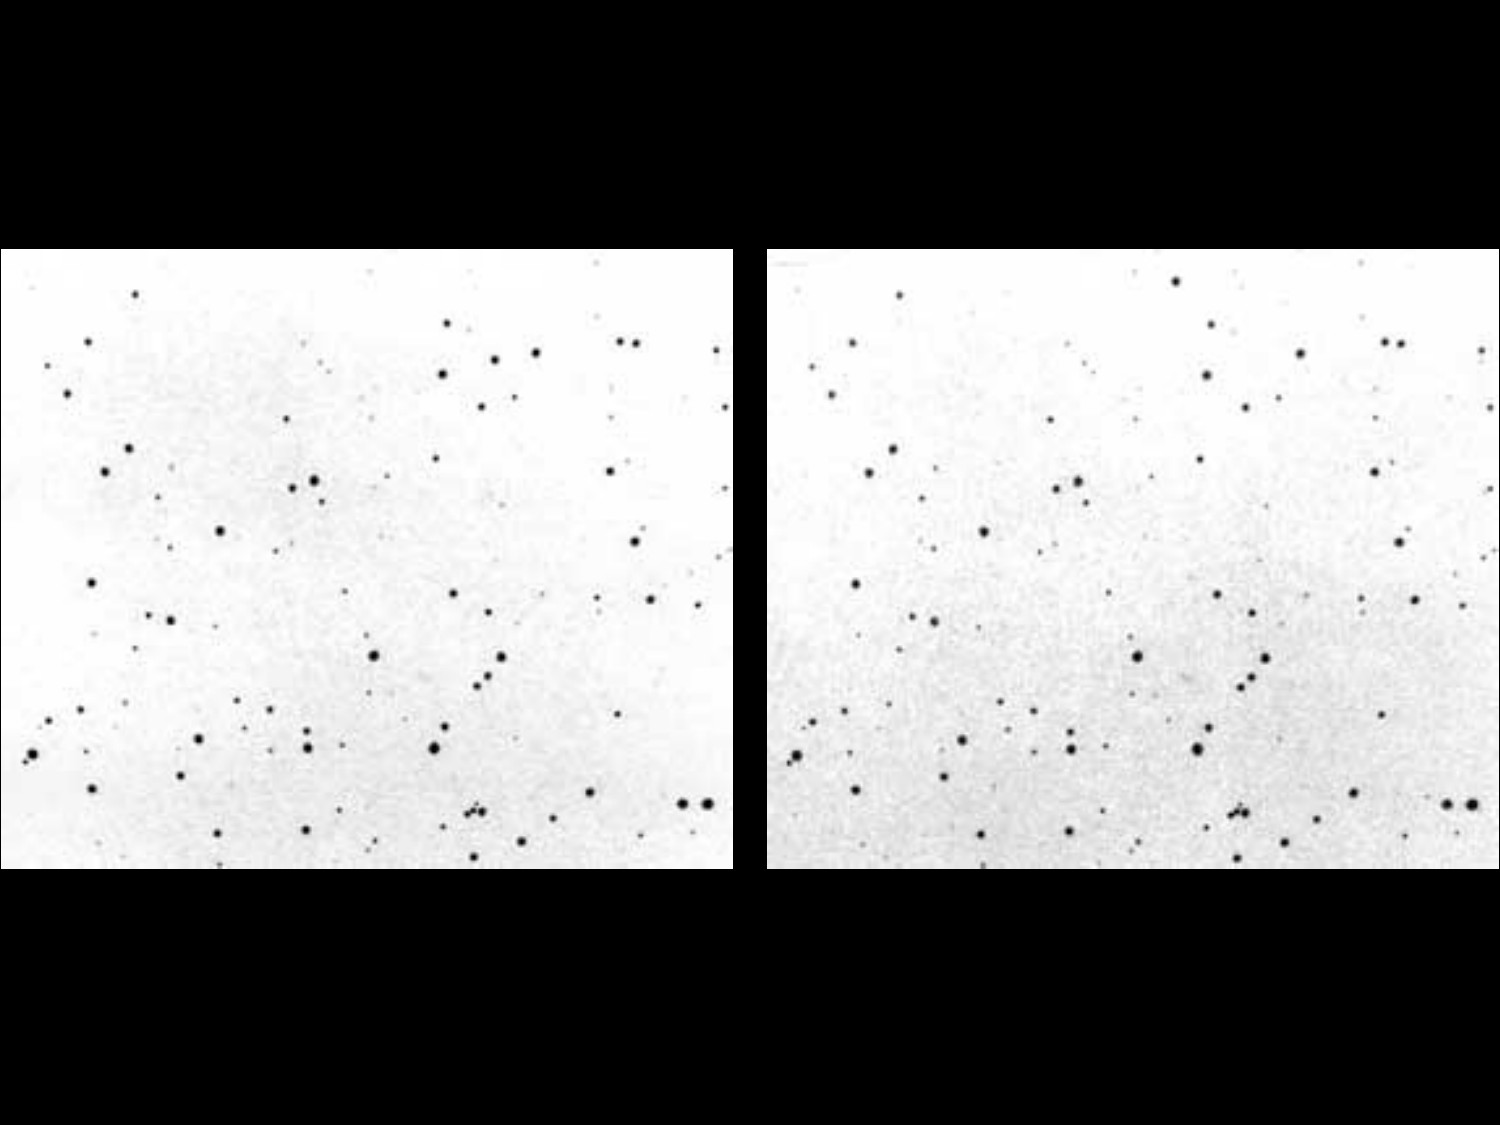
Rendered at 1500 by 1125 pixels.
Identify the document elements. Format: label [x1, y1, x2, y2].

picture [1, 249, 734, 869]
picture [767, 249, 1499, 869]
